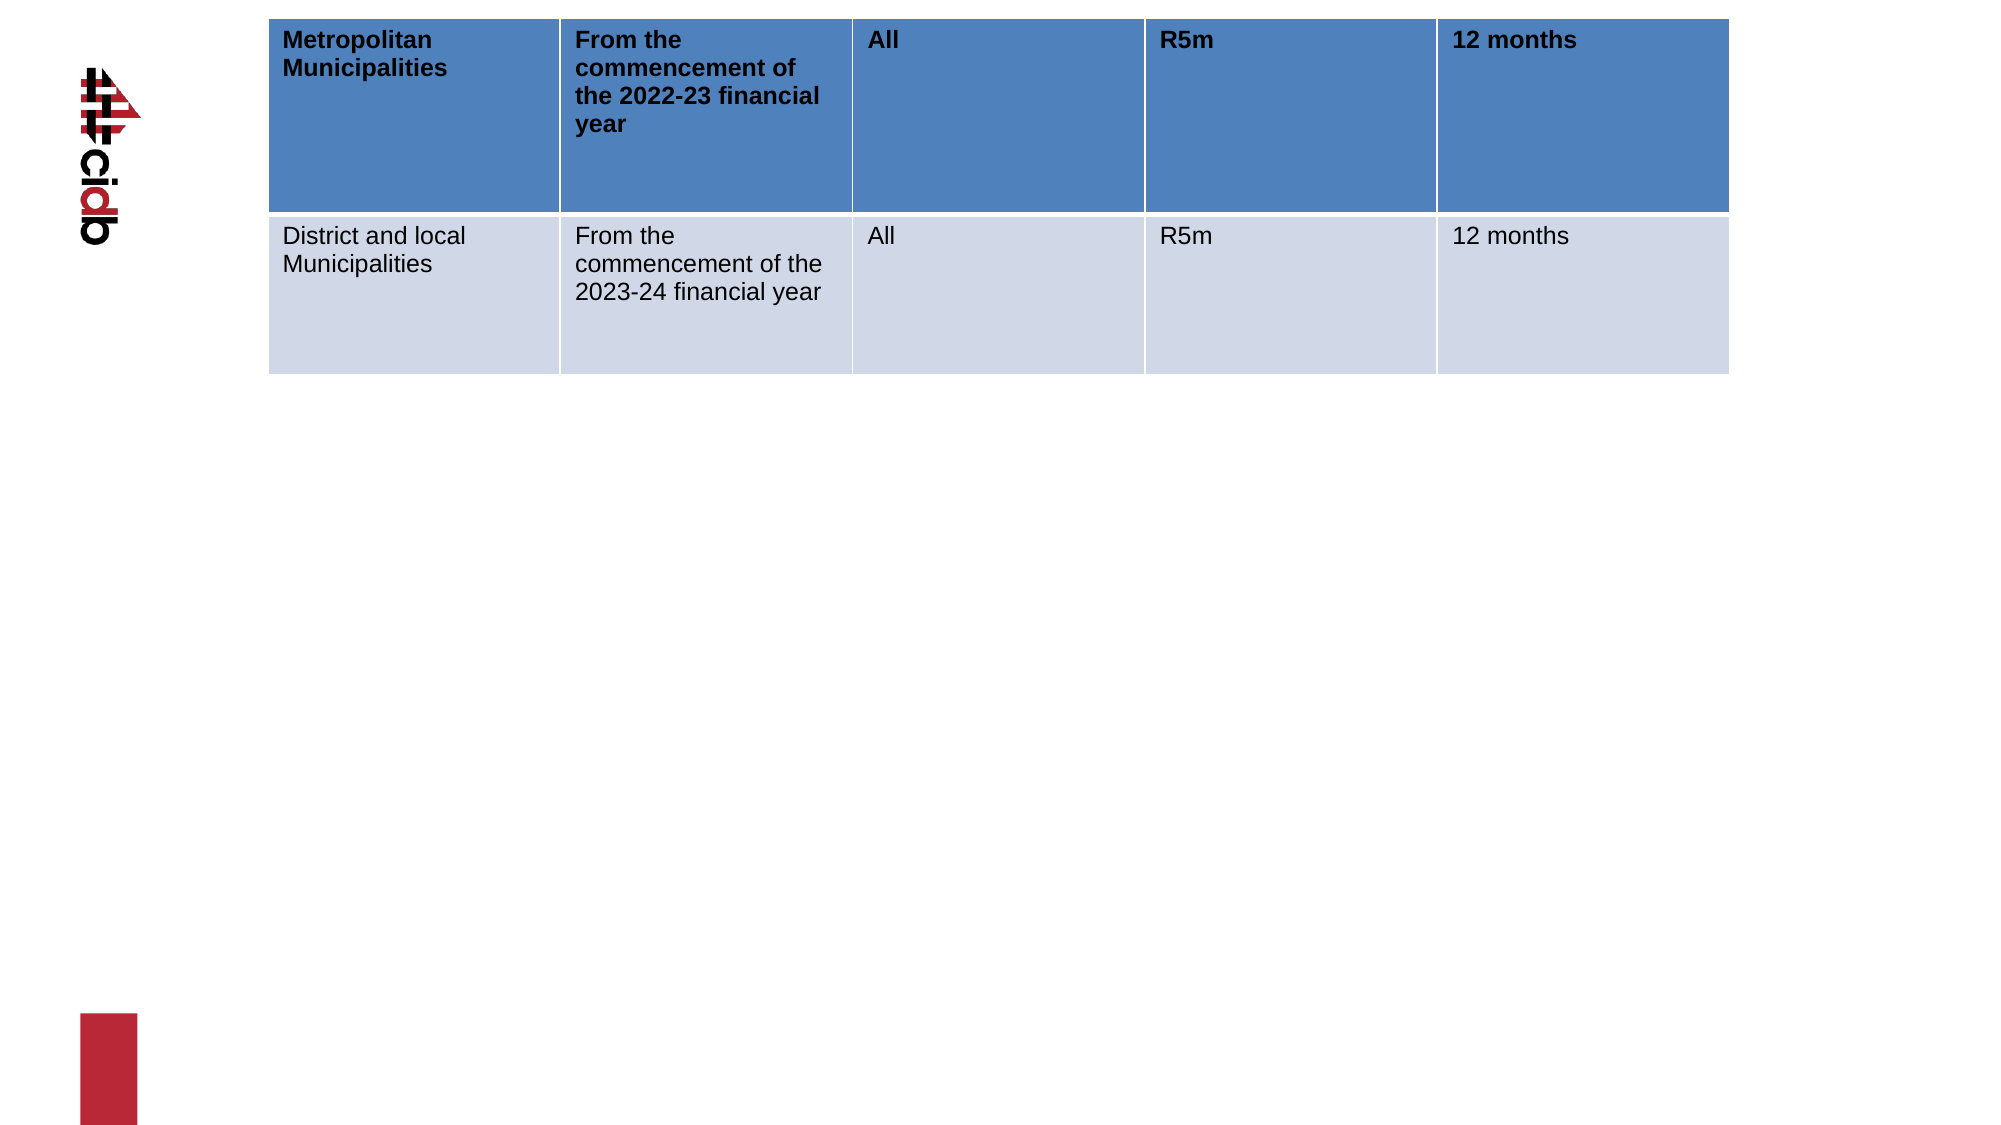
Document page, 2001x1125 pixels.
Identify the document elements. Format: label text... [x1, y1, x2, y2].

table_cell District and local Municipalities [269, 217, 559, 374]
table_header 12 months [1438, 19, 1729, 212]
table_header R5m [1146, 19, 1436, 212]
table_cell All [853, 217, 1144, 374]
table_cell 12 months [1438, 217, 1729, 374]
picture [70, 60, 148, 253]
table_header Metropolitan Municipalities [269, 19, 559, 212]
table_header All [853, 19, 1144, 212]
table_header From the commencement of the 2022-23 financial year [561, 19, 852, 212]
table_cell From the commencement of the 2023-24 financial year [561, 217, 852, 374]
table_cell R5m [1146, 217, 1436, 374]
